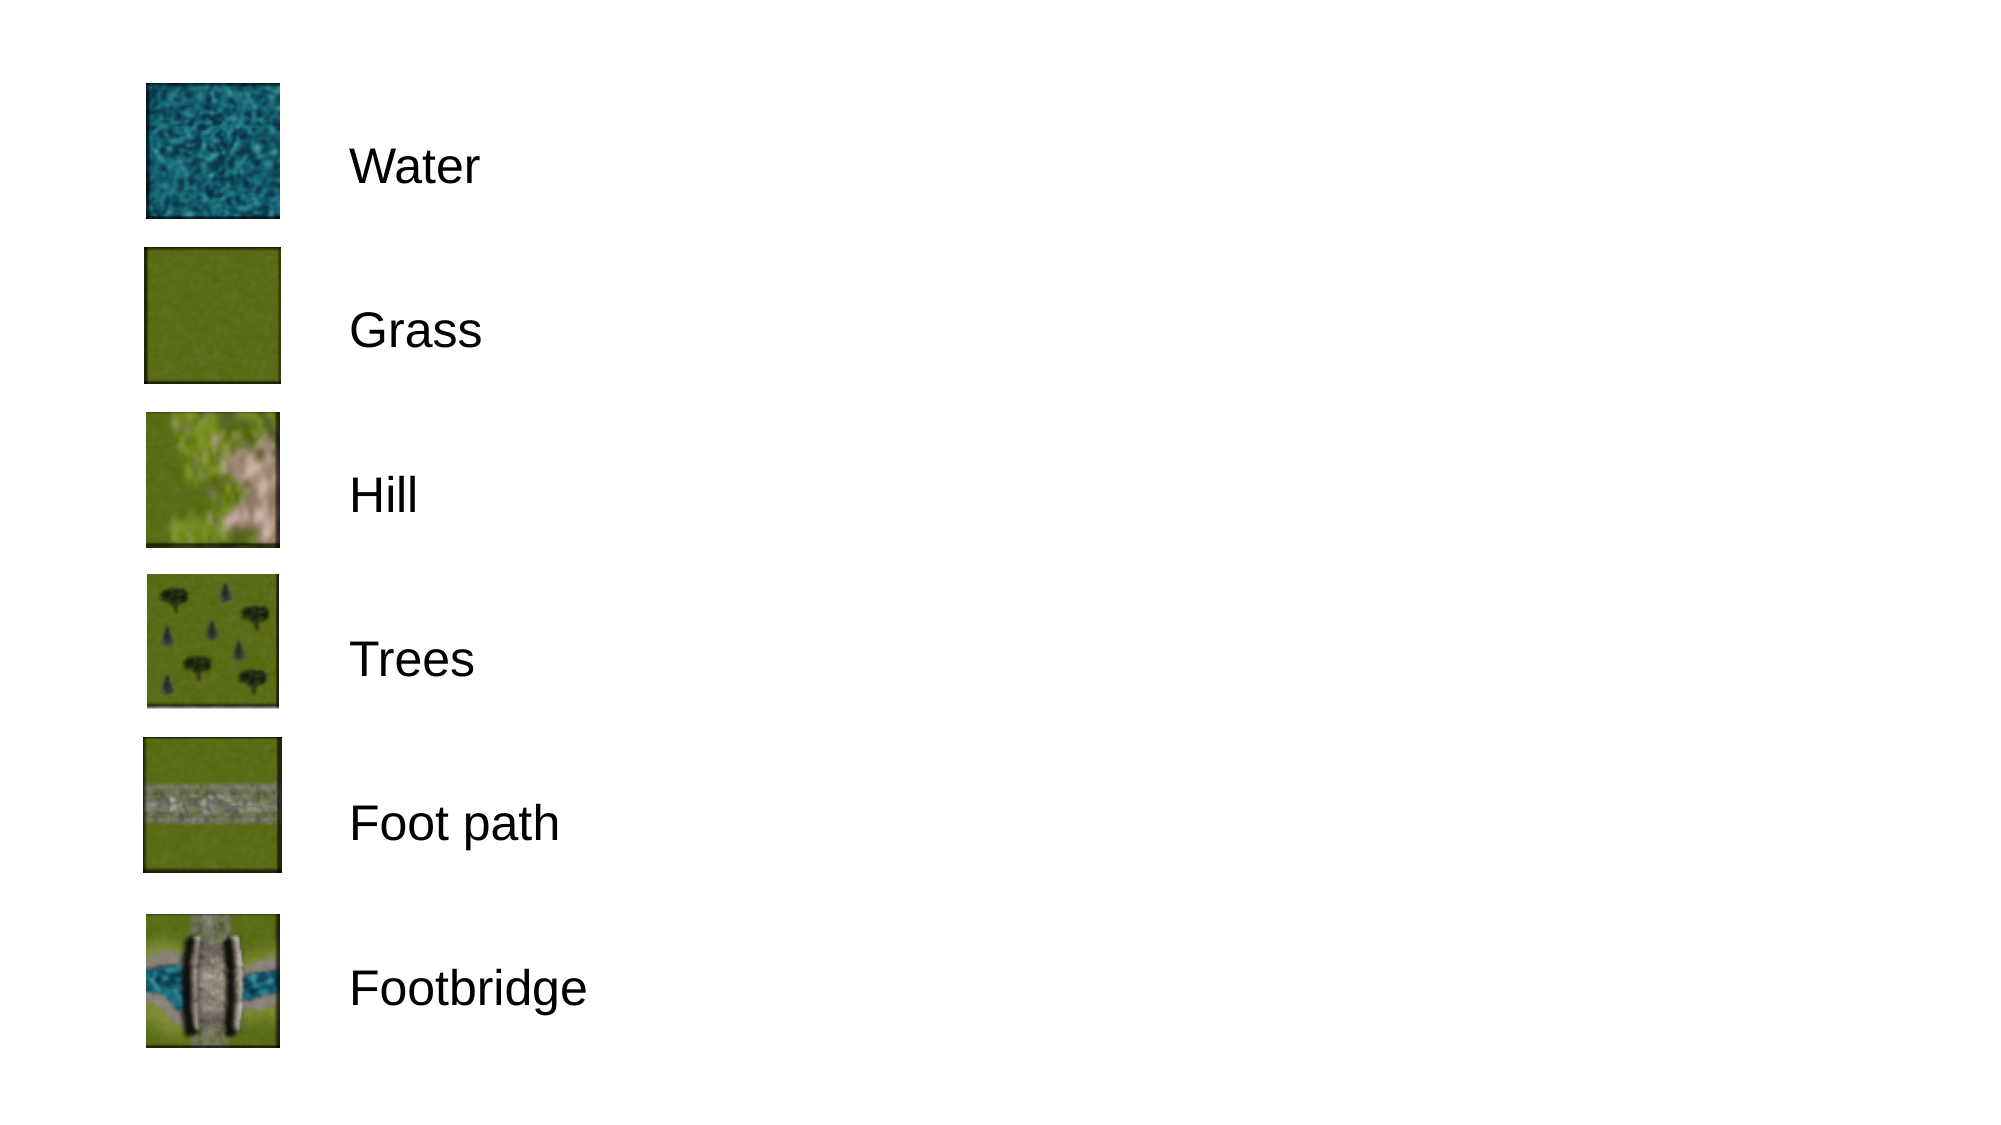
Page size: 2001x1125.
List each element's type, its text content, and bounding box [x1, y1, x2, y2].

picture [145, 83, 280, 219]
picture [143, 737, 282, 873]
picture [145, 913, 280, 1048]
picture [145, 411, 280, 548]
text_box Footbridge [329, 935, 861, 1011]
text_box Trees [329, 606, 861, 682]
text_box Hill [329, 442, 861, 518]
text_box Grass [329, 277, 861, 354]
text_box Foot path [329, 770, 861, 847]
text_box Water [329, 113, 861, 189]
picture [144, 247, 281, 384]
picture [146, 574, 279, 711]
